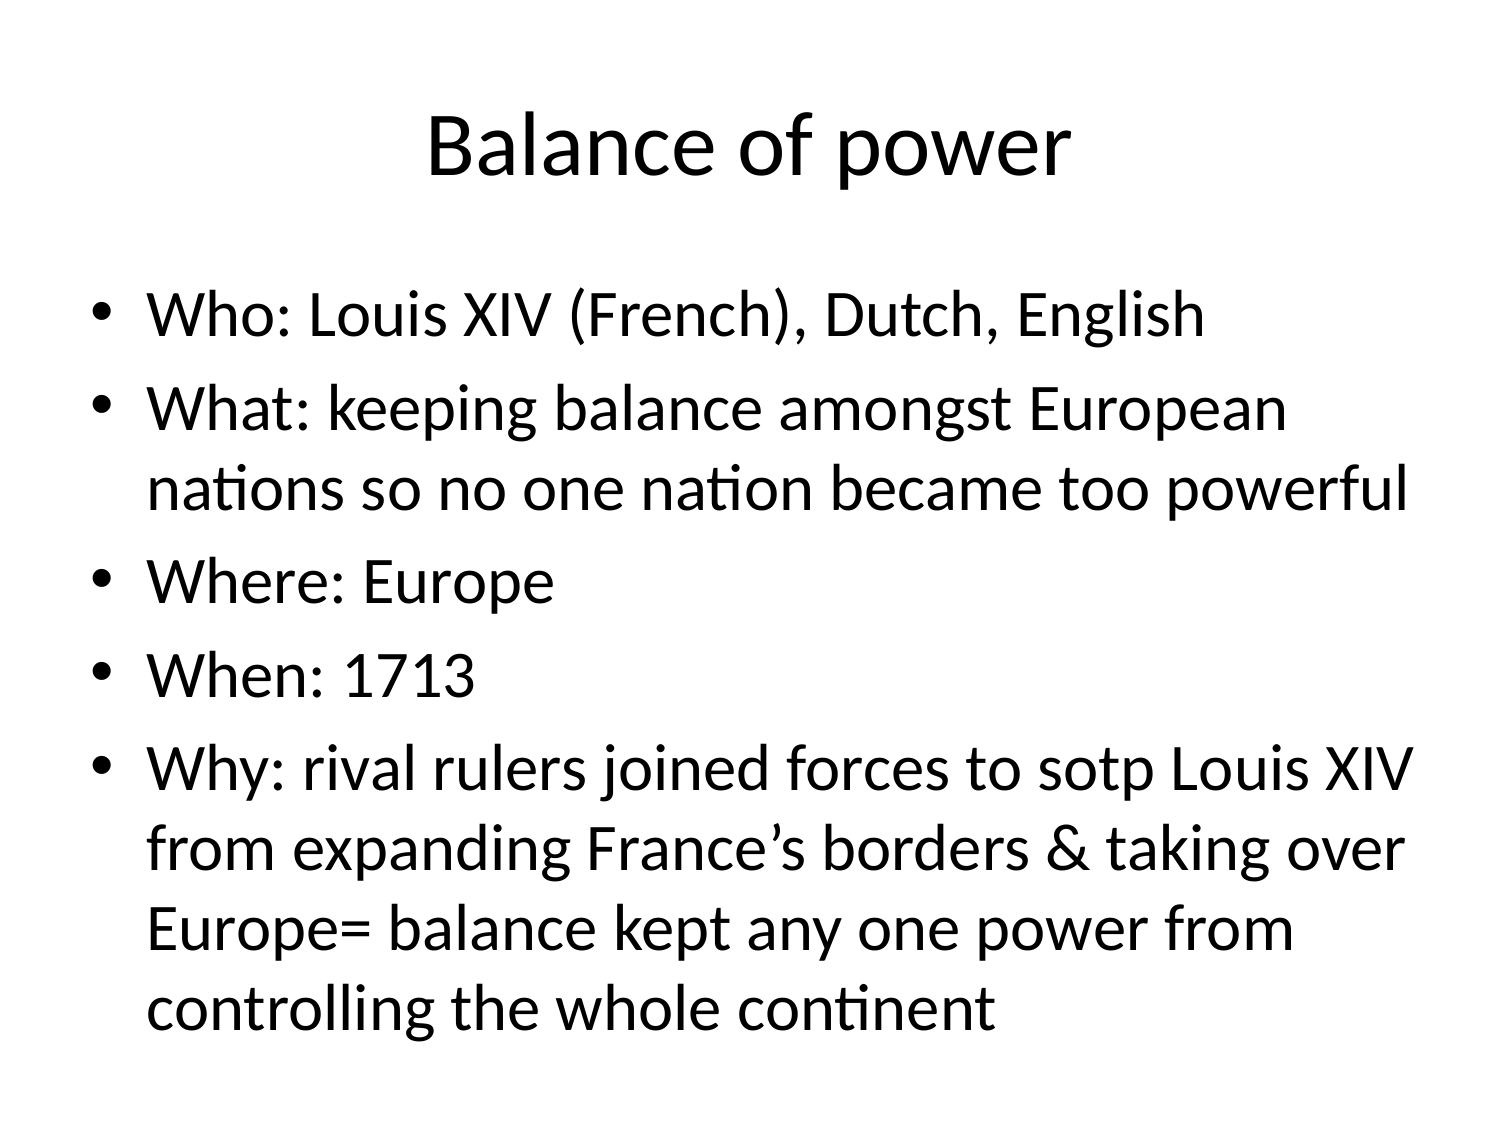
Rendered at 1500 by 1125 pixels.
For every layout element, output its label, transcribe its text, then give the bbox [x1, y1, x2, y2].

list Who: Louis XIV (French), Dutch, English What: keeping balance amongst European nations so no one nation became too powerful Where: Europe When: 1713 Why: rival rulers joined forces to sotp Louis XIV from expanding France’s borders & taking over Europe= balance kept any one power from controlling the whole continent [75, 262, 1438, 1075]
title Balance of power [75, 45, 1425, 233]
